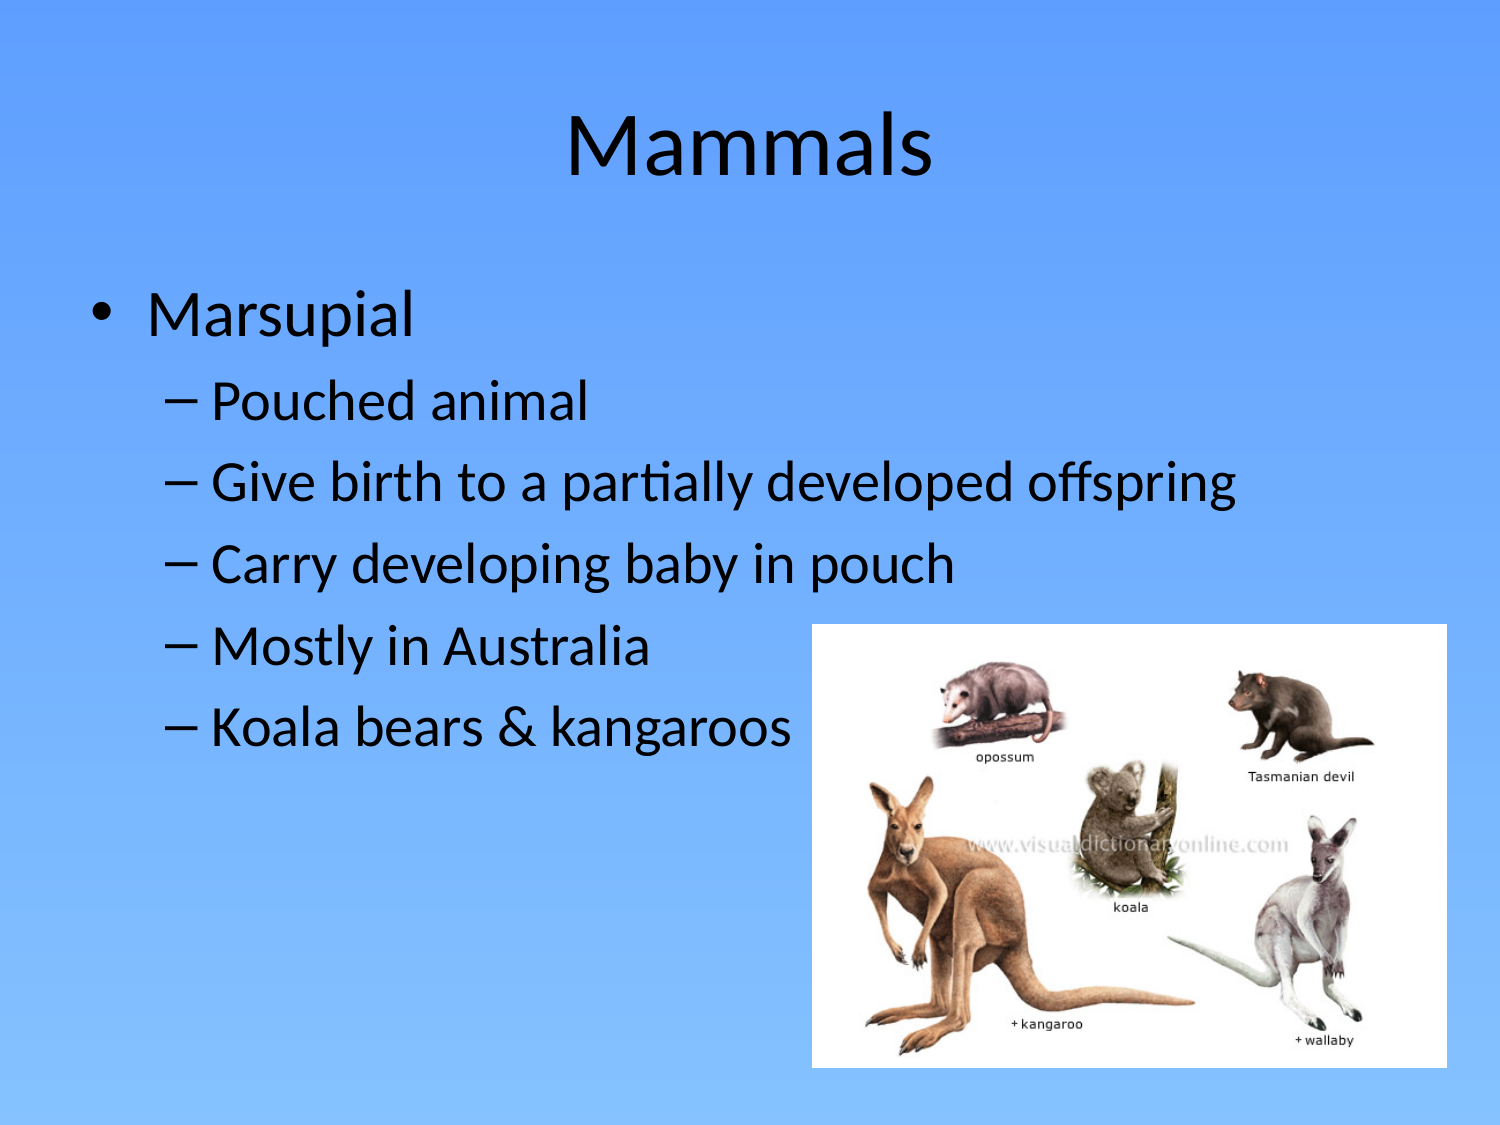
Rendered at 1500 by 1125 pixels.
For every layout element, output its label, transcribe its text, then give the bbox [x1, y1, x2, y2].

title Mammals [75, 45, 1425, 233]
list Marsupial Pouched animal Give birth to a partially developed offspring Carry developing baby in pouch Mostly in Australia Koala bears & kangaroos [75, 262, 1425, 813]
picture [812, 624, 1447, 1069]
